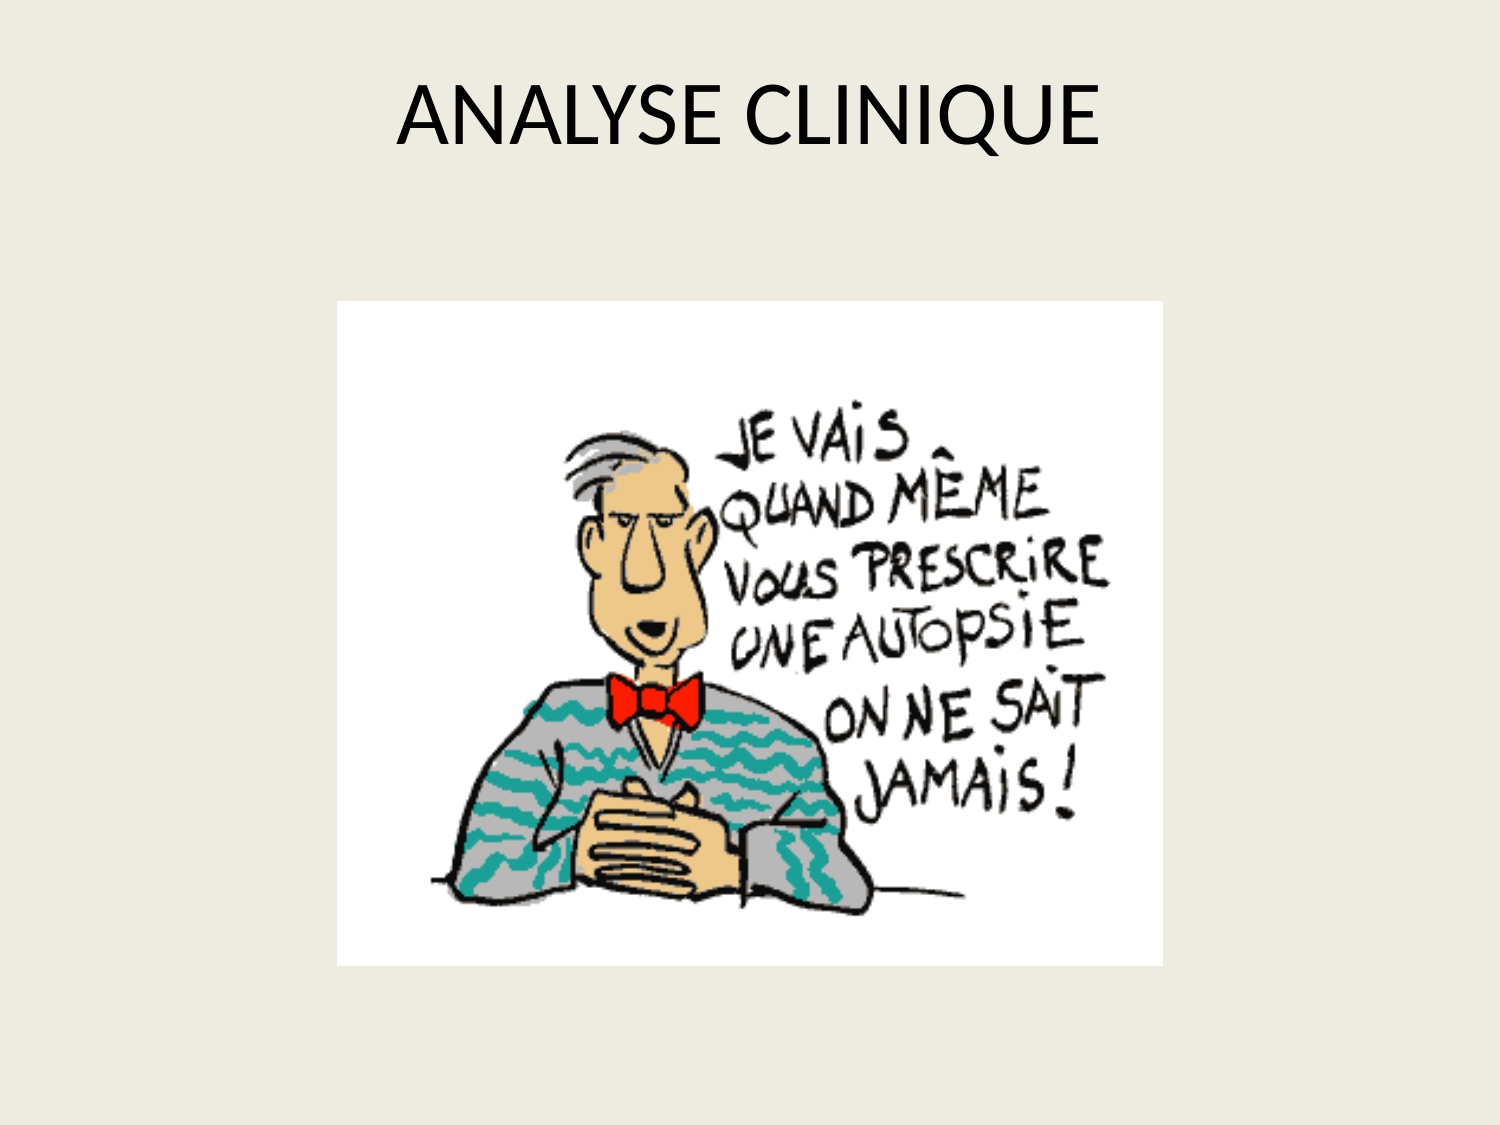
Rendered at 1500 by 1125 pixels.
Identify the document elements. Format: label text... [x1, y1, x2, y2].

title ANALYSE CLINIQUE [75, 45, 1425, 233]
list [337, 301, 1163, 966]
